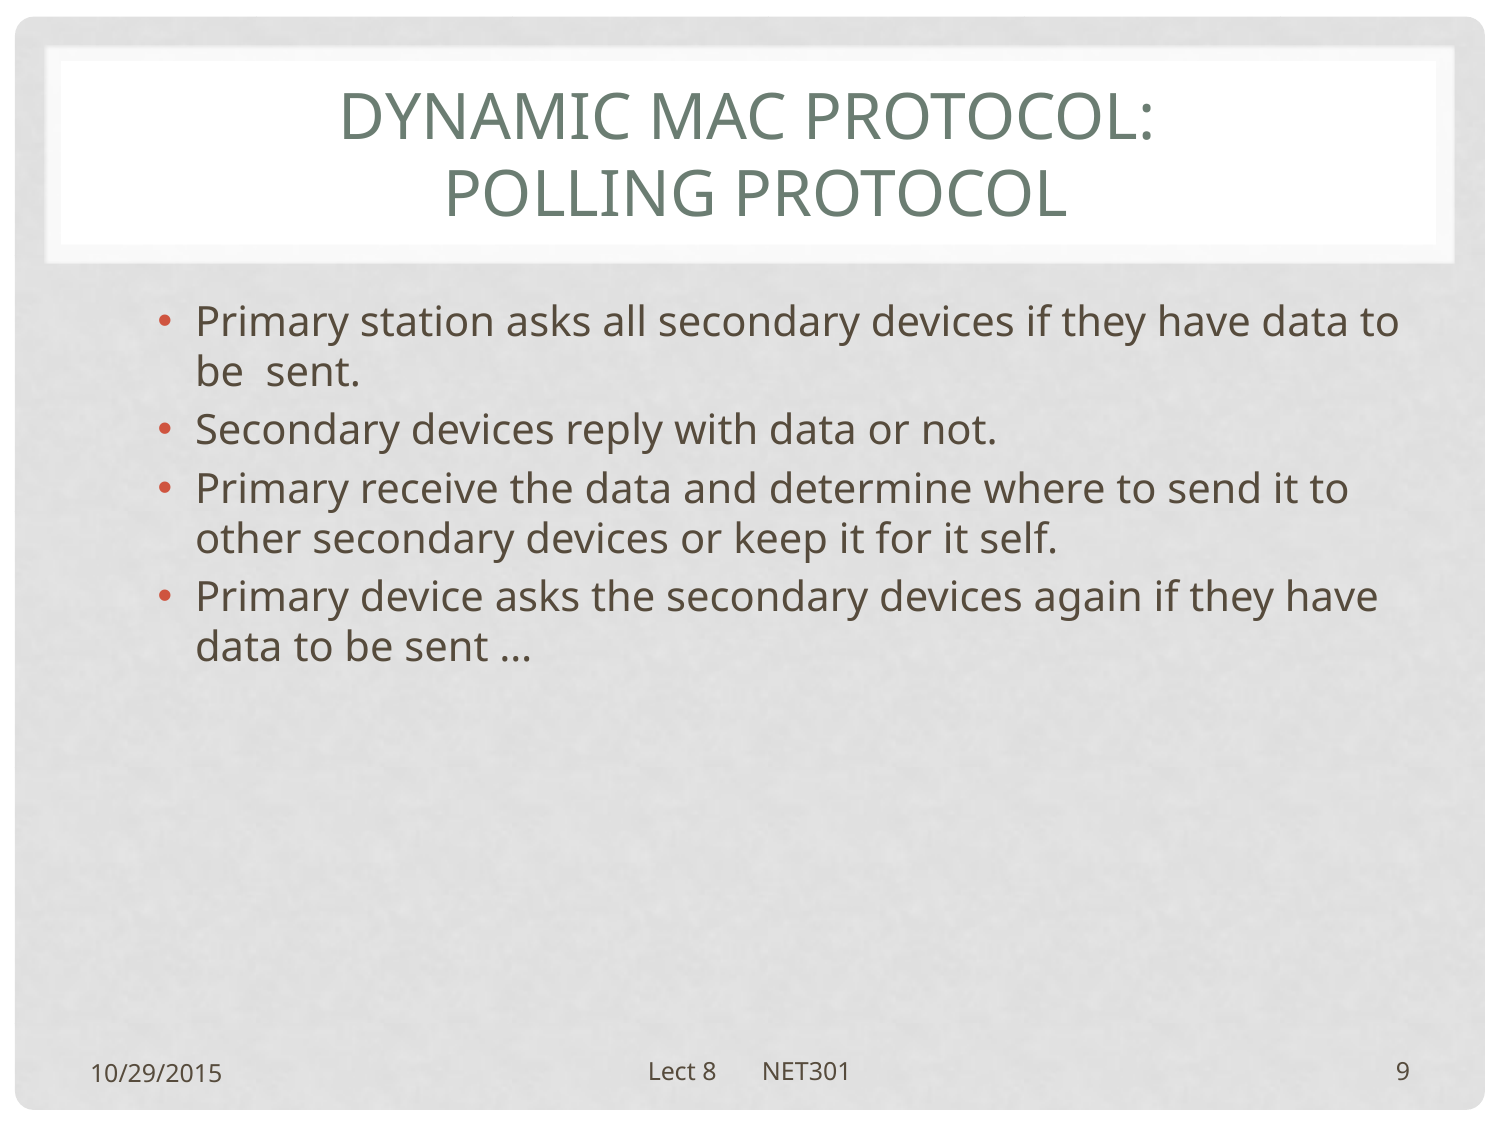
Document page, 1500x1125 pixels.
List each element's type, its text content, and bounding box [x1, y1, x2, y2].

slide_number 9 [1074, 1042, 1425, 1103]
list Primary station asks all secondary devices if they have data to be sent. Secondary devices reply with data or not. Primary receive the data and determine where to send it to other secondary devices or keep it for it self. Primary device asks the secondary devices again if they have data to be sent … [75, 287, 1425, 1005]
footer Lect 8 NET301 [512, 1042, 988, 1103]
title Dynamic mac protocol: polling protocol [69, 66, 1425, 238]
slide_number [75, 1042, 425, 1103]
